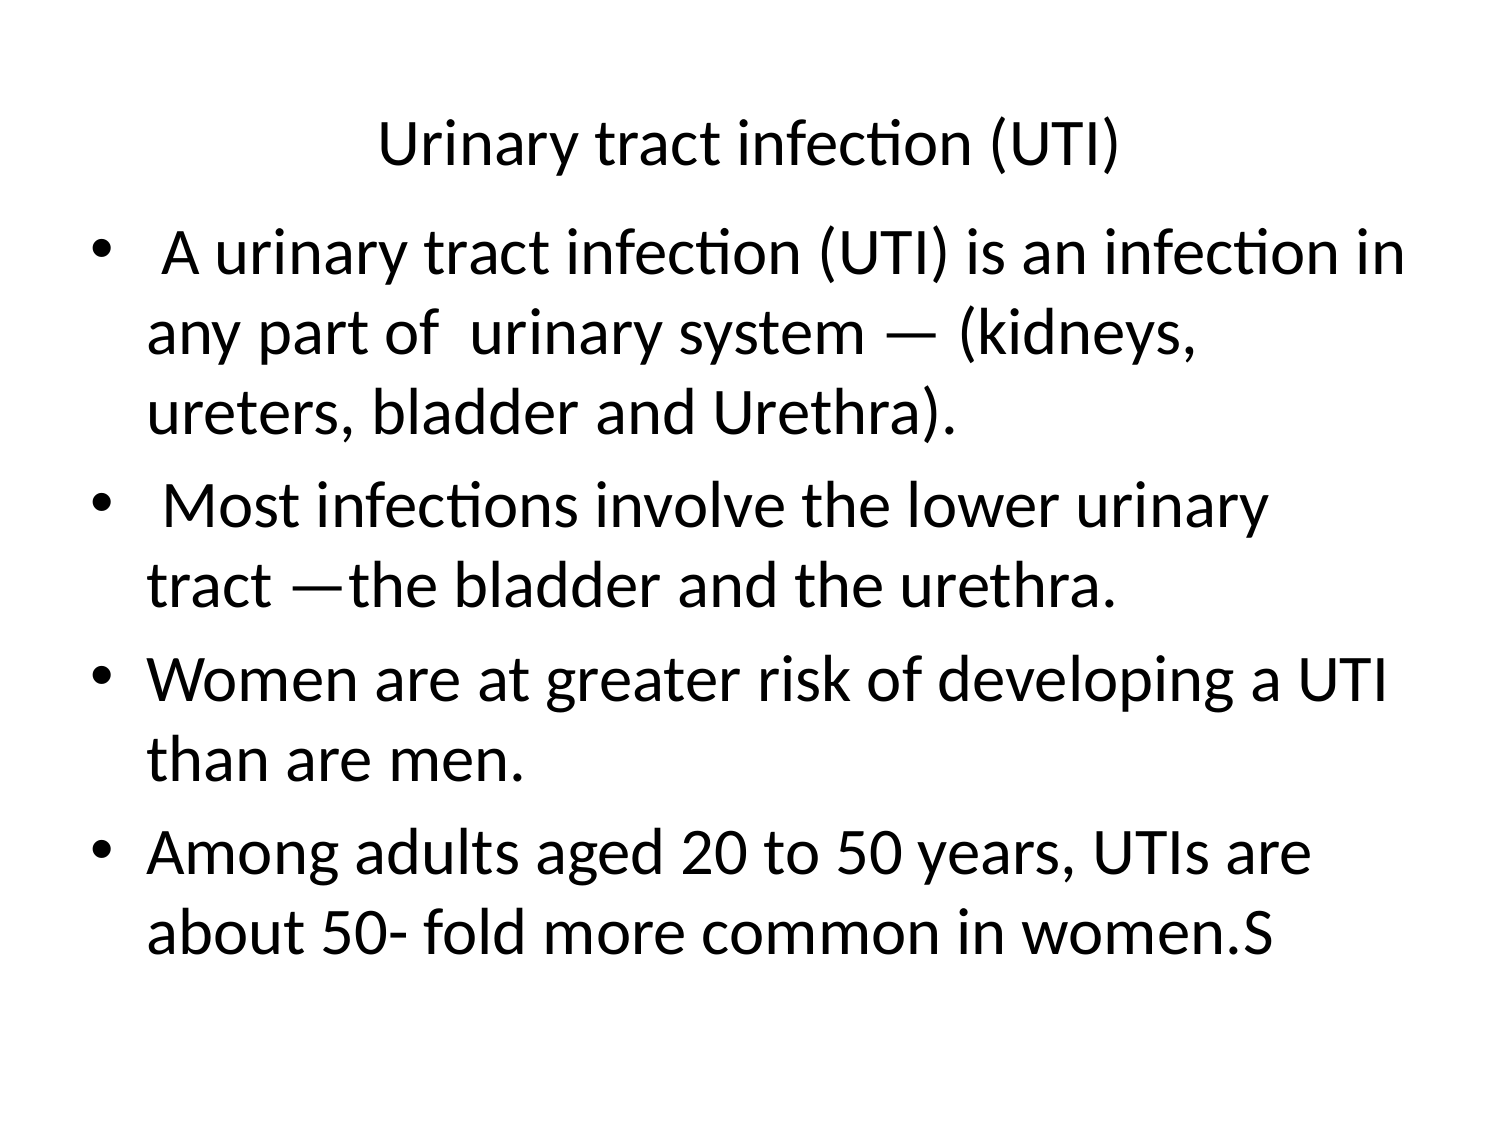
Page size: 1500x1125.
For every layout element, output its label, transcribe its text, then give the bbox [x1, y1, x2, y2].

title Urinary tract infection (UTI) [75, 45, 1425, 200]
list A urinary tract infection (UTI) is an infection in any part of urinary system — (kidneys, ureters, bladder and Urethra). Most infections involve the lower urinary tract —the bladder and the urethra. Women are at greater risk of developing a UTI than are men. Among adults aged 20 to 50 years, UTIs are about 50- fold more common in women.S [75, 200, 1425, 1005]
